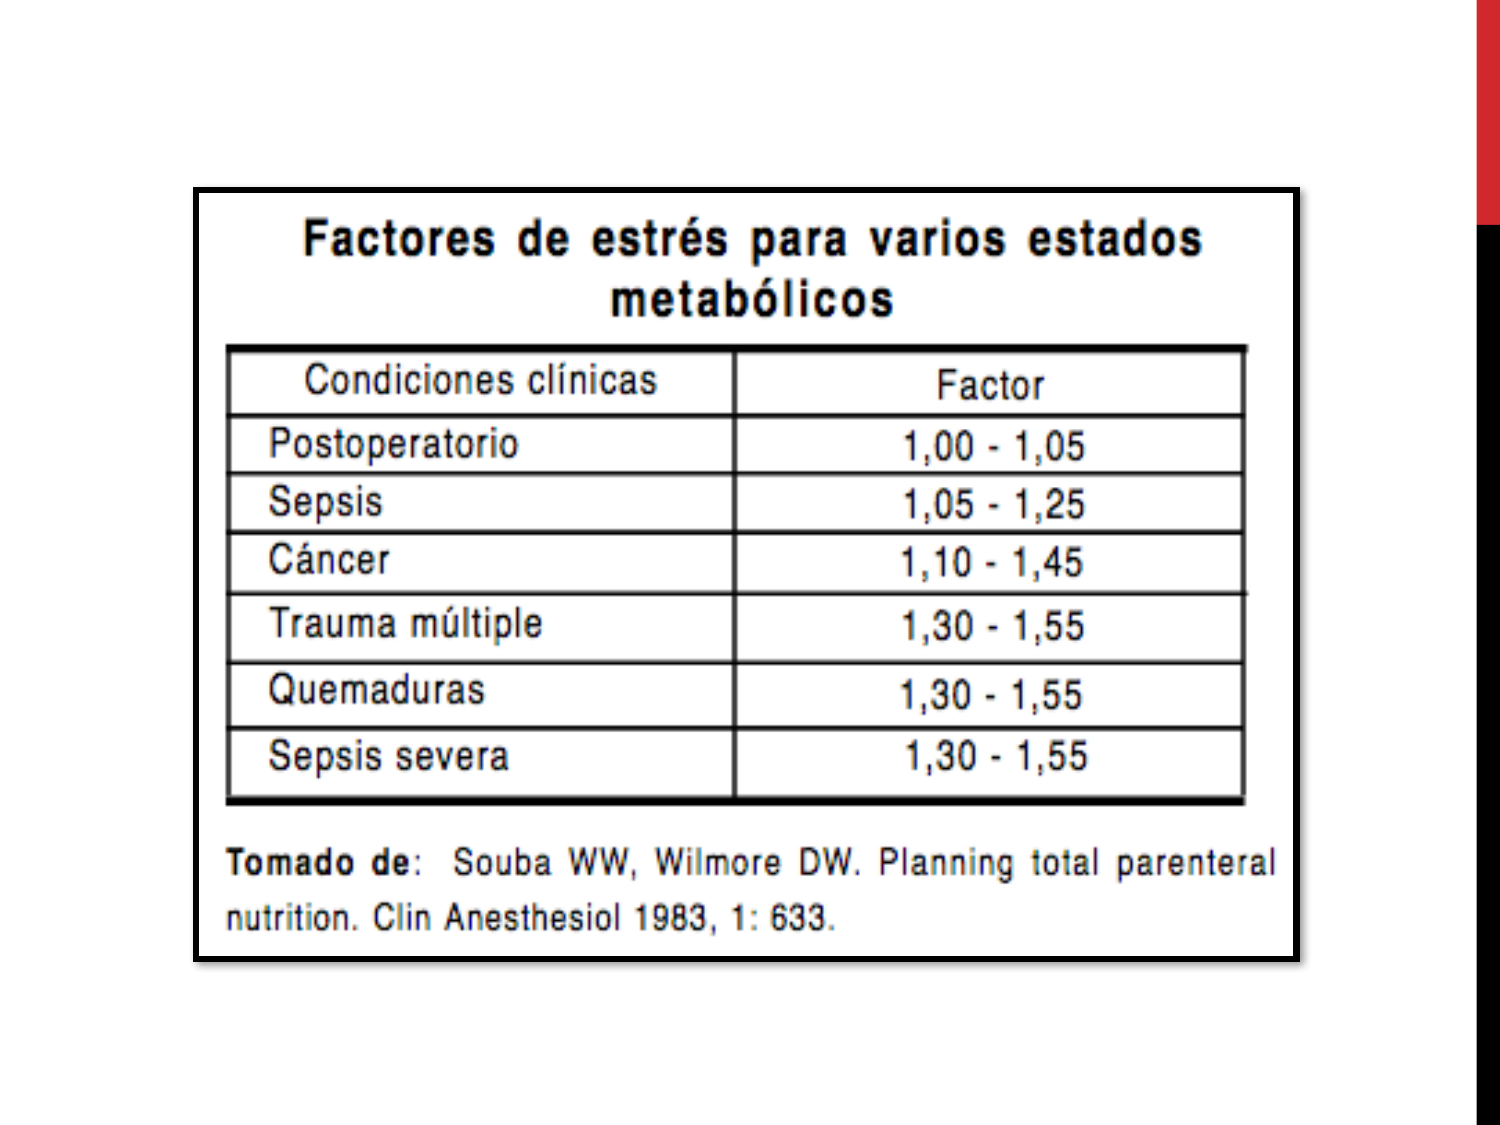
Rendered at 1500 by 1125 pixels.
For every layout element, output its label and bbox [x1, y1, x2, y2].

picture [198, 192, 1294, 957]
